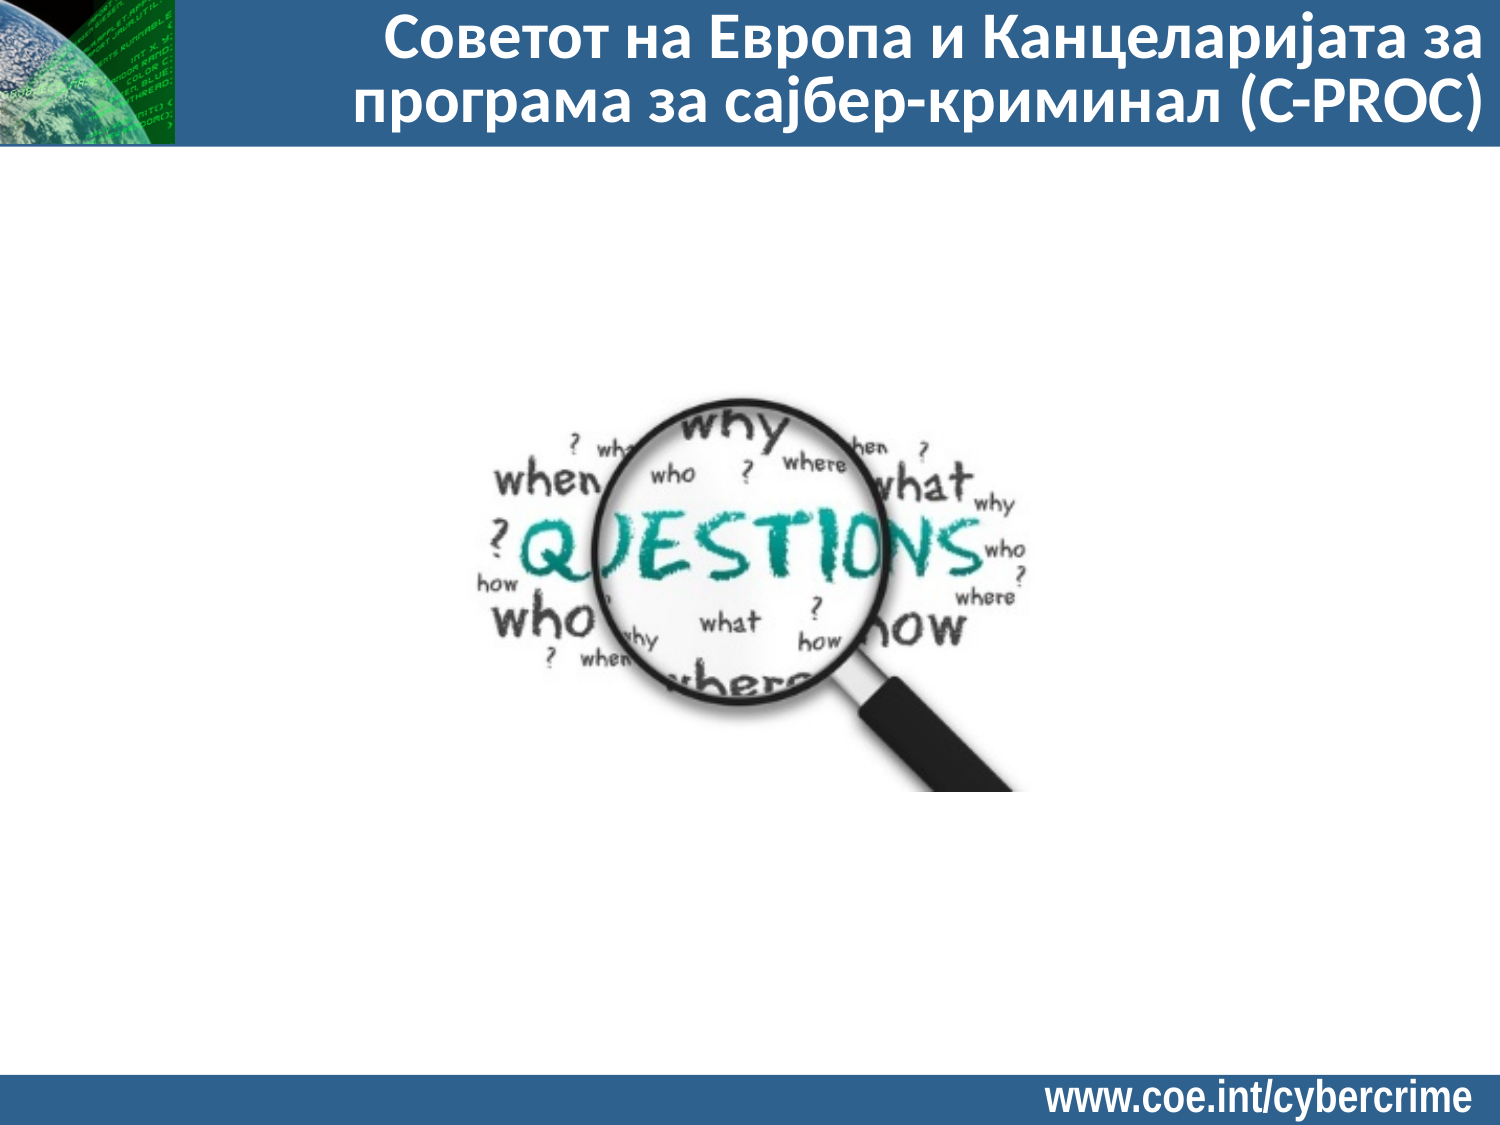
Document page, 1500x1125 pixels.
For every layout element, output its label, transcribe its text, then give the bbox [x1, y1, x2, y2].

text_box [0, 1073, 1030, 1125]
text_box www.coe.int/cybercrime [1030, 1059, 1500, 1125]
picture [0, 0, 175, 144]
picture [443, 332, 1057, 793]
text_box Советот на Европа и Канцеларијата за програма за сајбер-криминал (C-PROC) [177, 0, 1500, 149]
